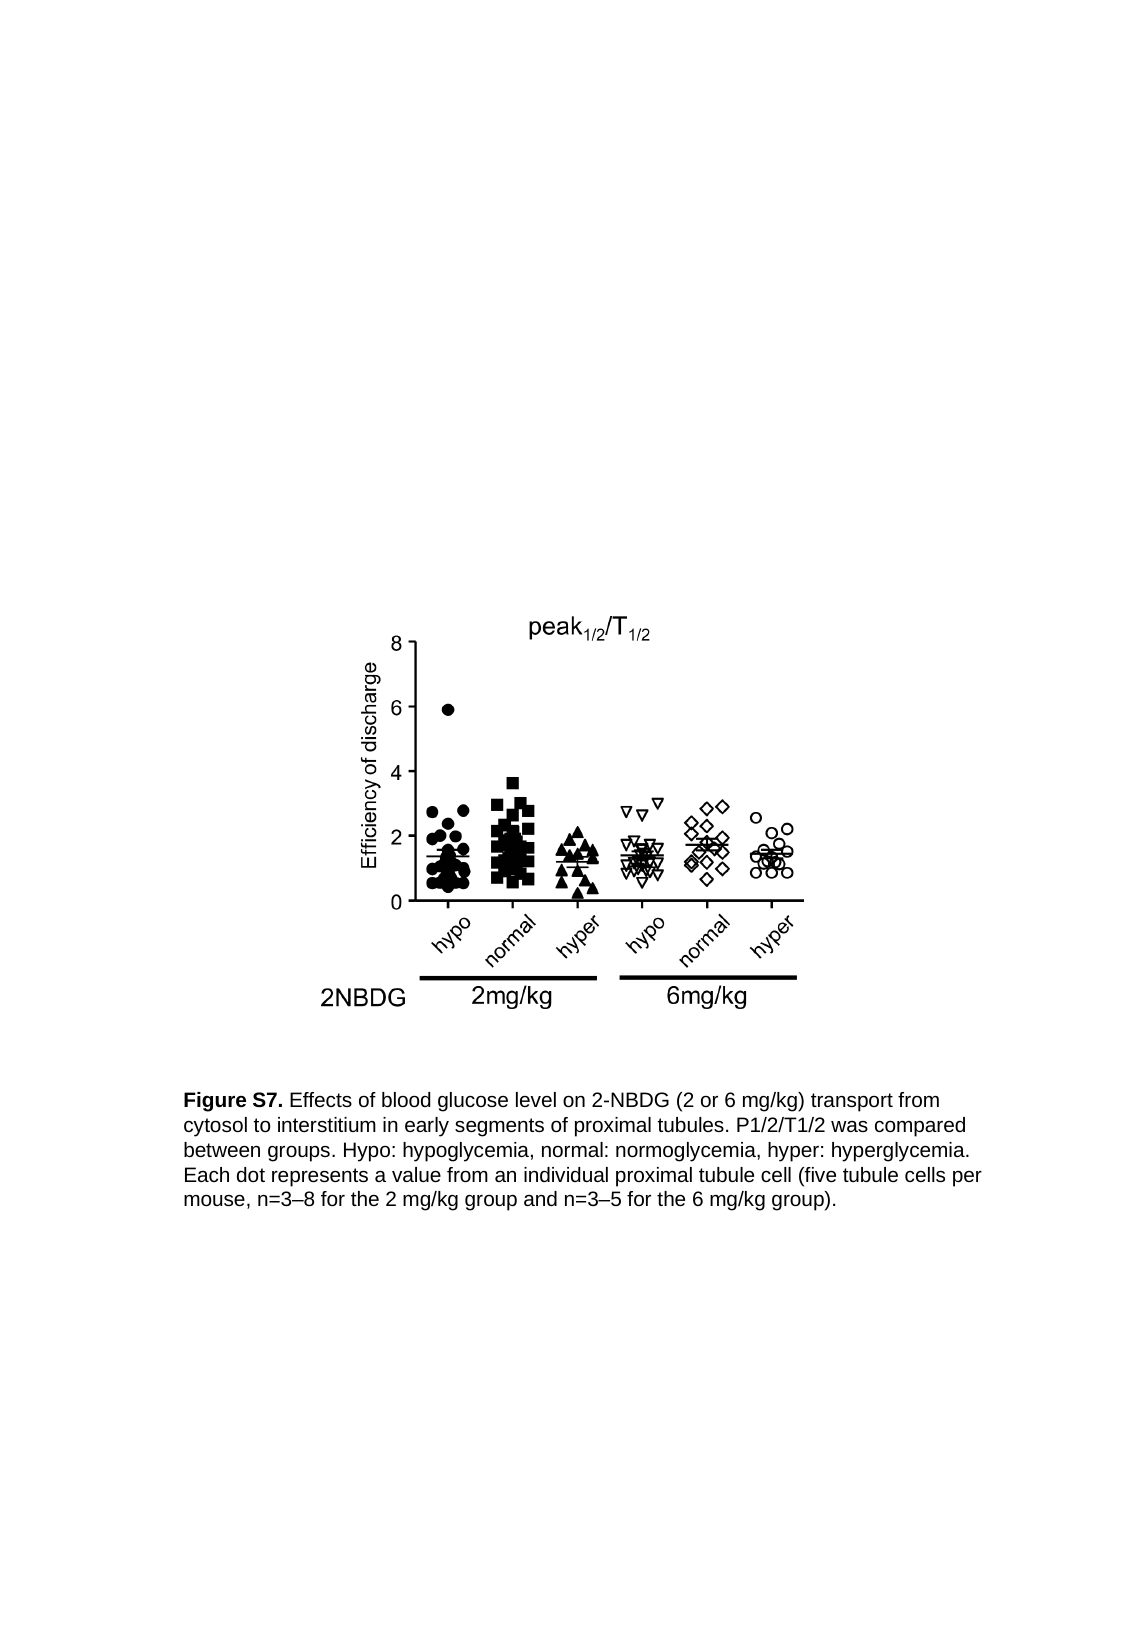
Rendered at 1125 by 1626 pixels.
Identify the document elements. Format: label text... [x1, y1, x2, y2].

text_box Figure S7. Effects of blood glucose level on 2-NBDG (2 or 6 mg/kg) transport from cytosol to interstitium in early segments of proximal tubules. P1/2/T1/2 was compared between groups. Hypo: hypoglycemia, normal: normoglycemia, hyper: hyperglycemia. Each dot represents a value from an individual proximal tubule cell (five tubule cells per mouse, n=3–8 for the 2 mg/kg group and n=3–5 for the 6 mg/kg group). [168, 1078, 1004, 1219]
picture [321, 616, 804, 1009]
